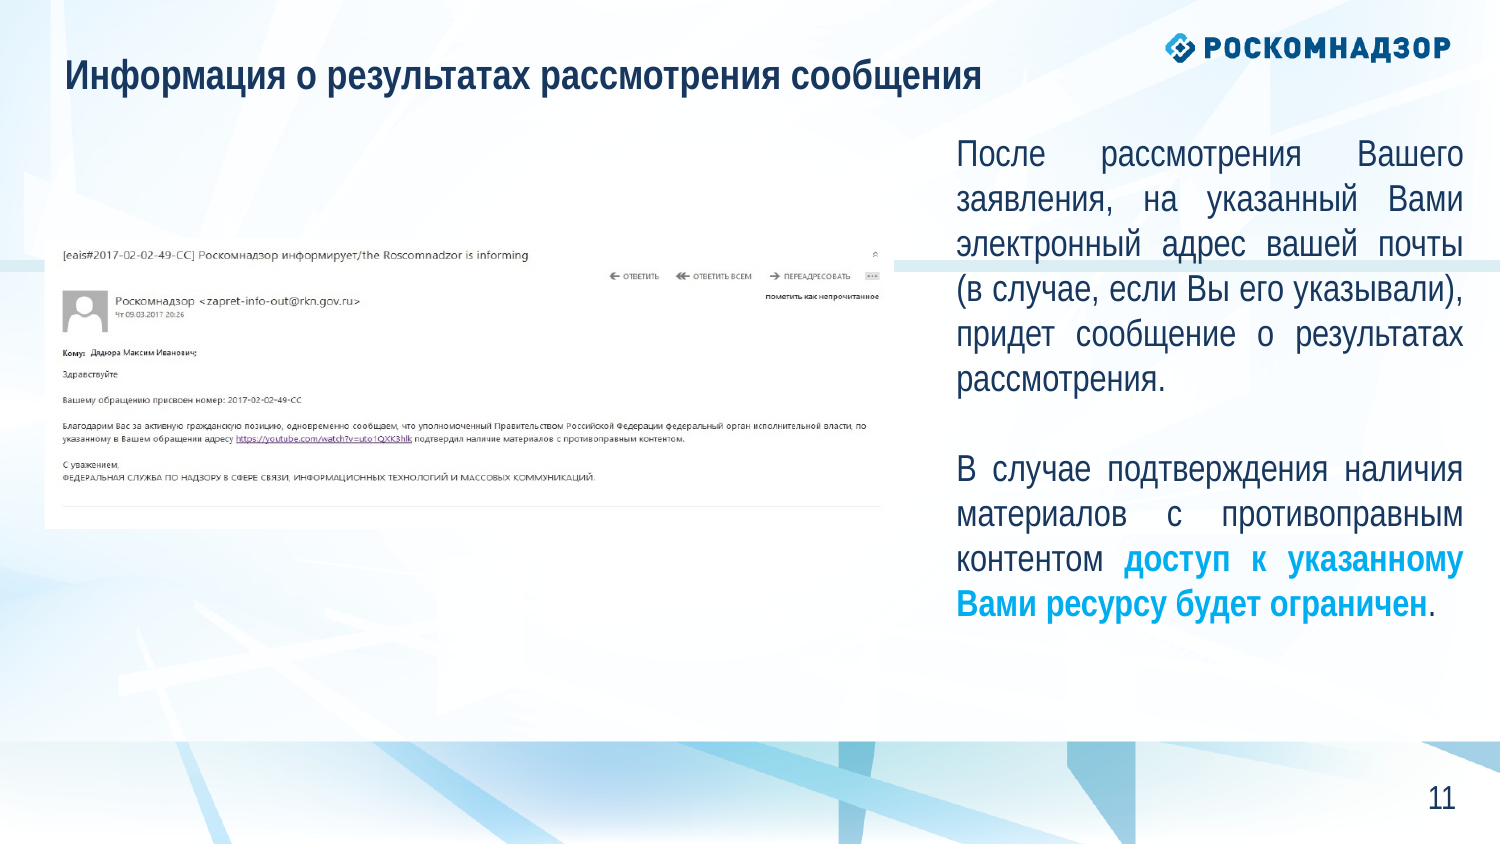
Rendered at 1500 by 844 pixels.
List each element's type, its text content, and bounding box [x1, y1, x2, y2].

text_box После рассмотрения Вашего заявления, на указанный Вами электронный адрес вашей почты (в случае, если Вы его указывали), придет сообщение о результатах рассмотрения. В случае подтверждения наличия материалов с противоправным контентом доступ к указанному Вами ресурсу будет ограничен. [941, 275, 1479, 682]
picture [0, 0, 1500, 844]
picture [1008, 0, 1500, 260]
text_box После рассмотрения Вашего заявления, на указанный Вами электронный адрес вашей почты (в случае, если Вы его указывали), придет сообщение о результатах рассмотрения. В случае подтверждения наличия материалов с противоправным контентом доступ к указанному Вами ресурсу будет ограничен. [941, 121, 1479, 265]
slide_number 10 [1355, 766, 1472, 827]
text_box Информация о результатах рассмотрения сообщения [39, 0, 1008, 146]
